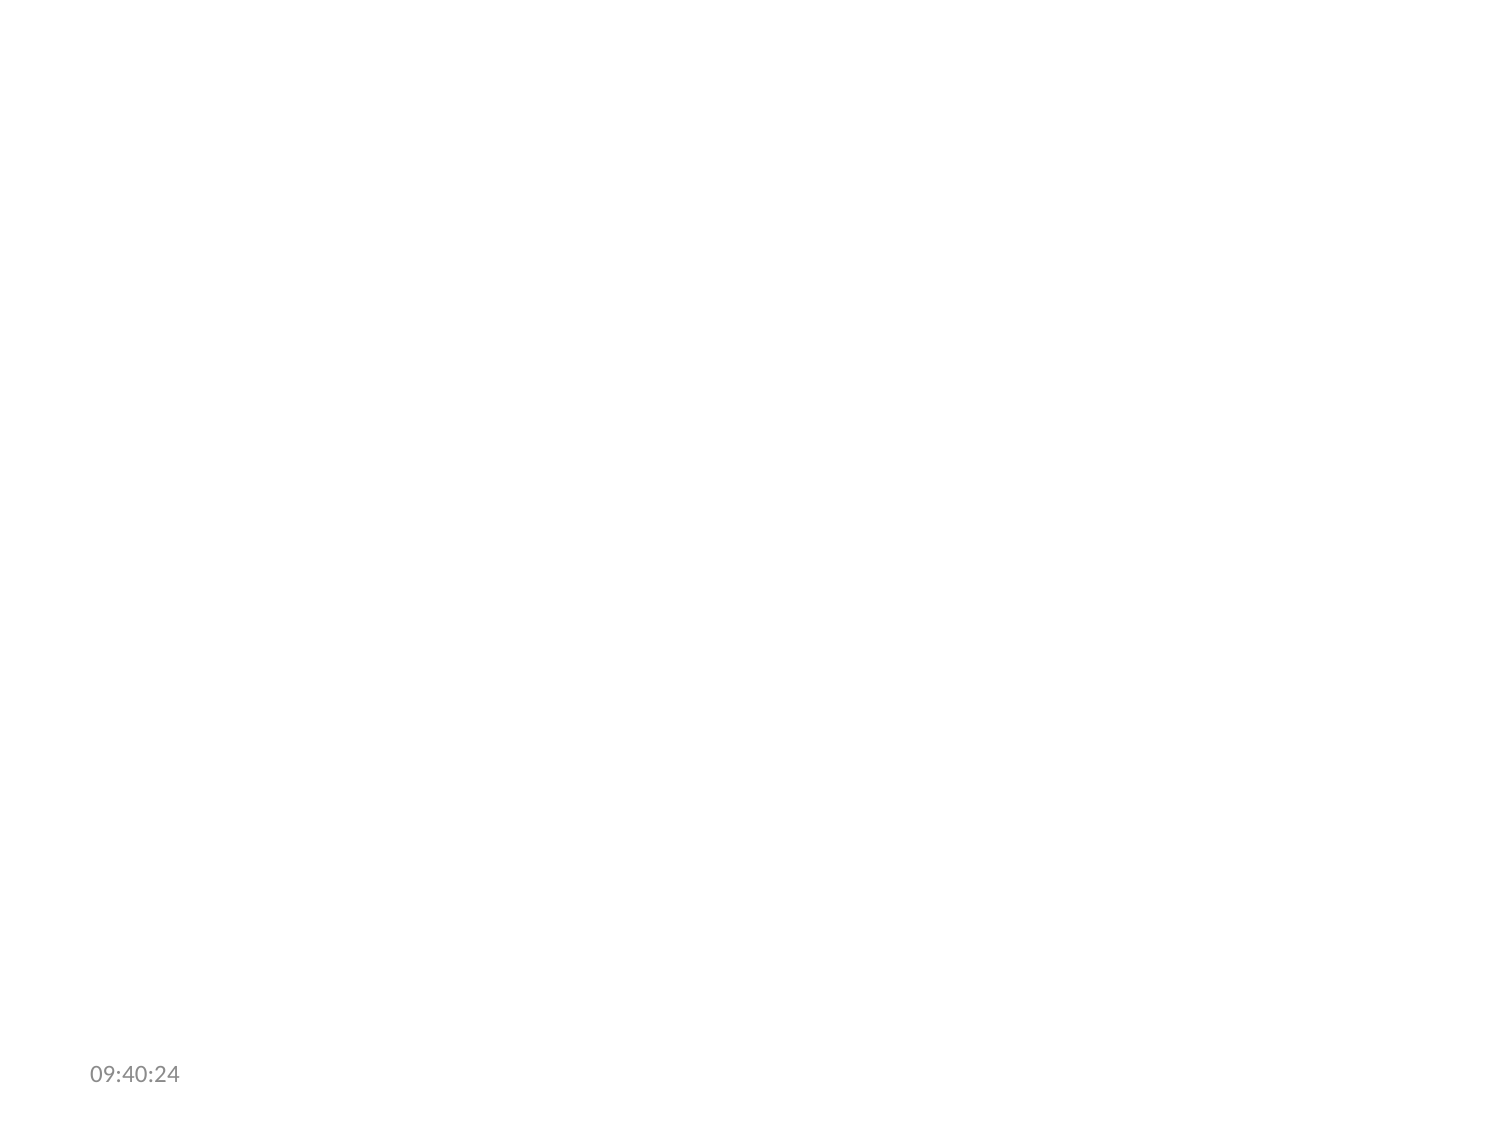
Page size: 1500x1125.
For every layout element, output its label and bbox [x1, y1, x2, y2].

slide_number [75, 1042, 425, 1103]
